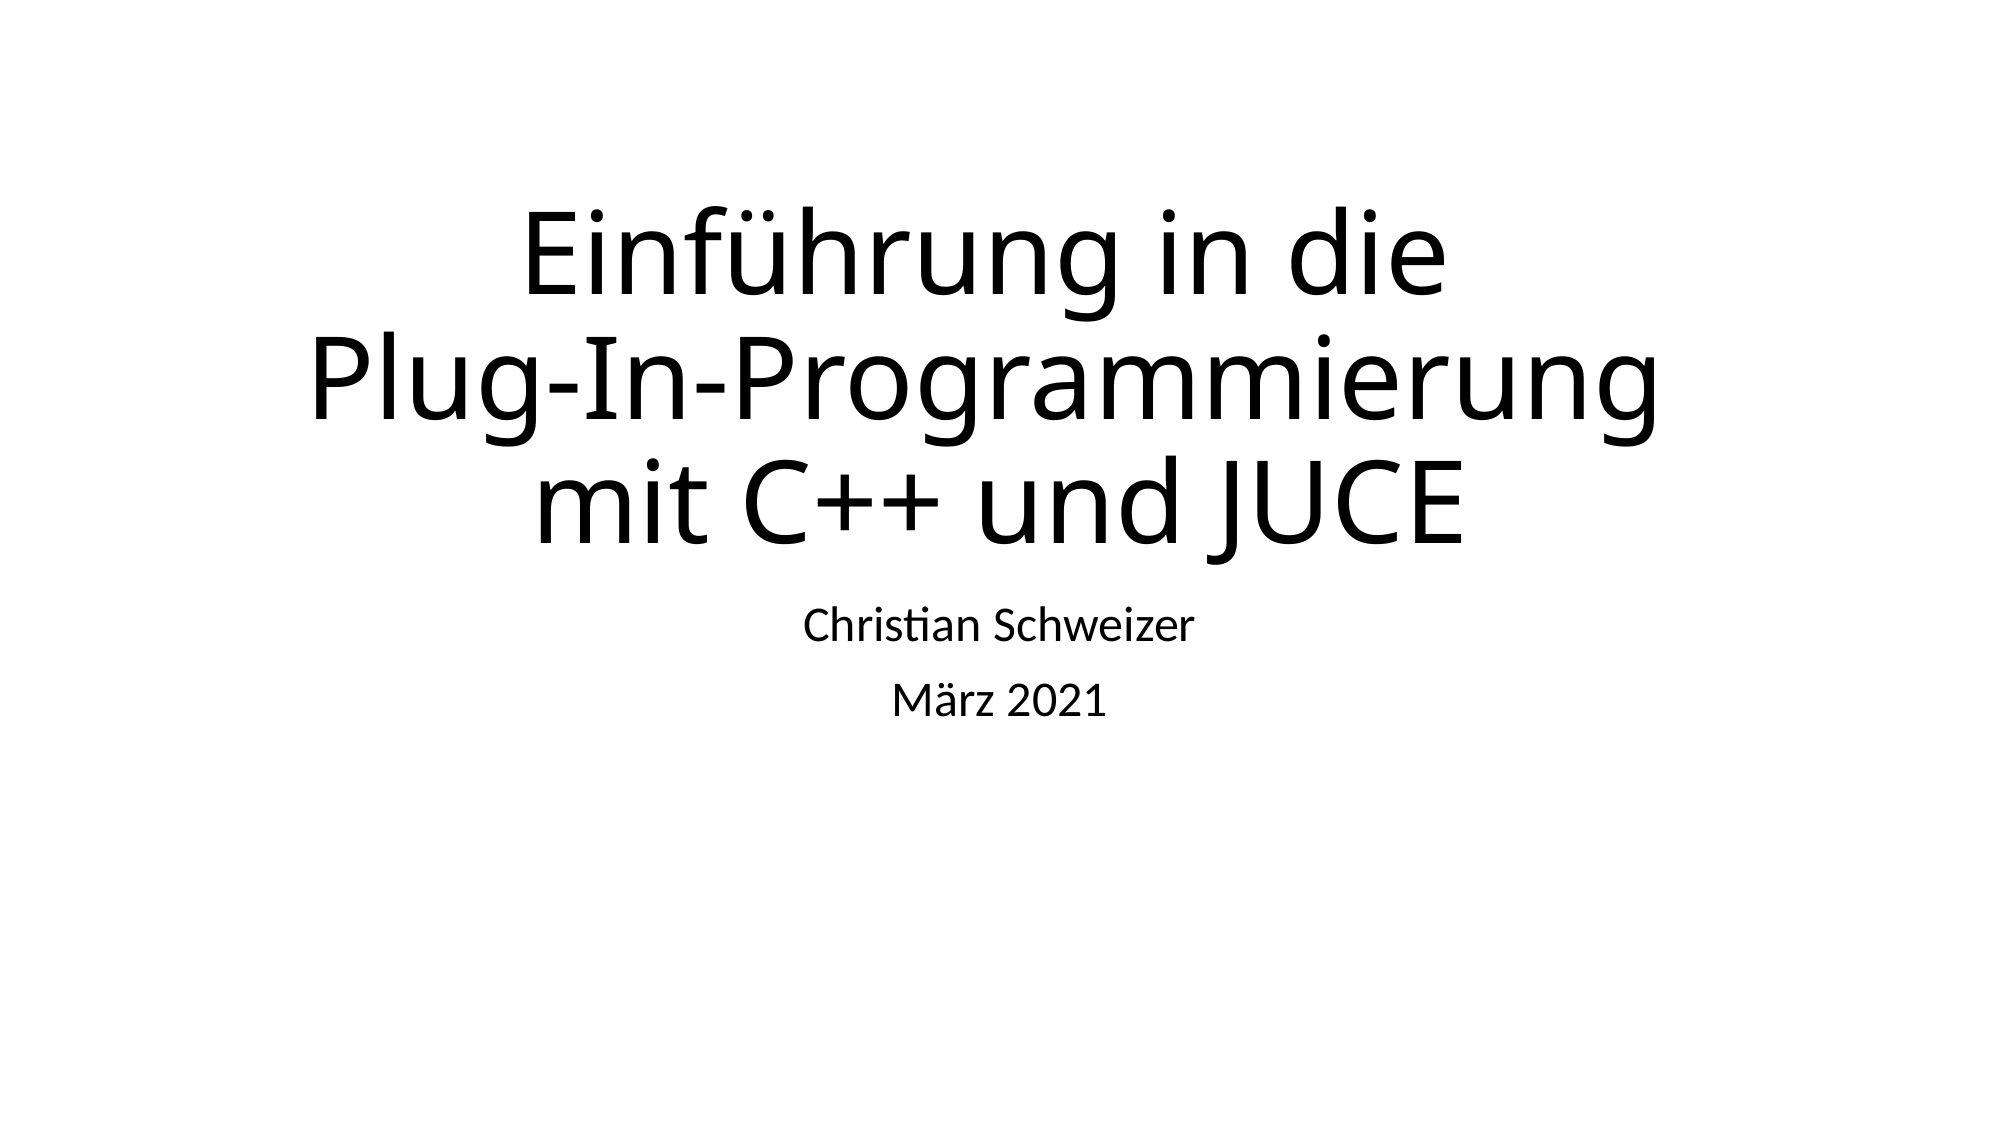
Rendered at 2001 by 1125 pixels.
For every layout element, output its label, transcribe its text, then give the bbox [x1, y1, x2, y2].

subtitle Christian Schweizer März 2021 [249, 590, 1750, 863]
title Einführung in die Plug-In-Programmierung mit C++ und JUCE [249, 184, 1750, 576]
